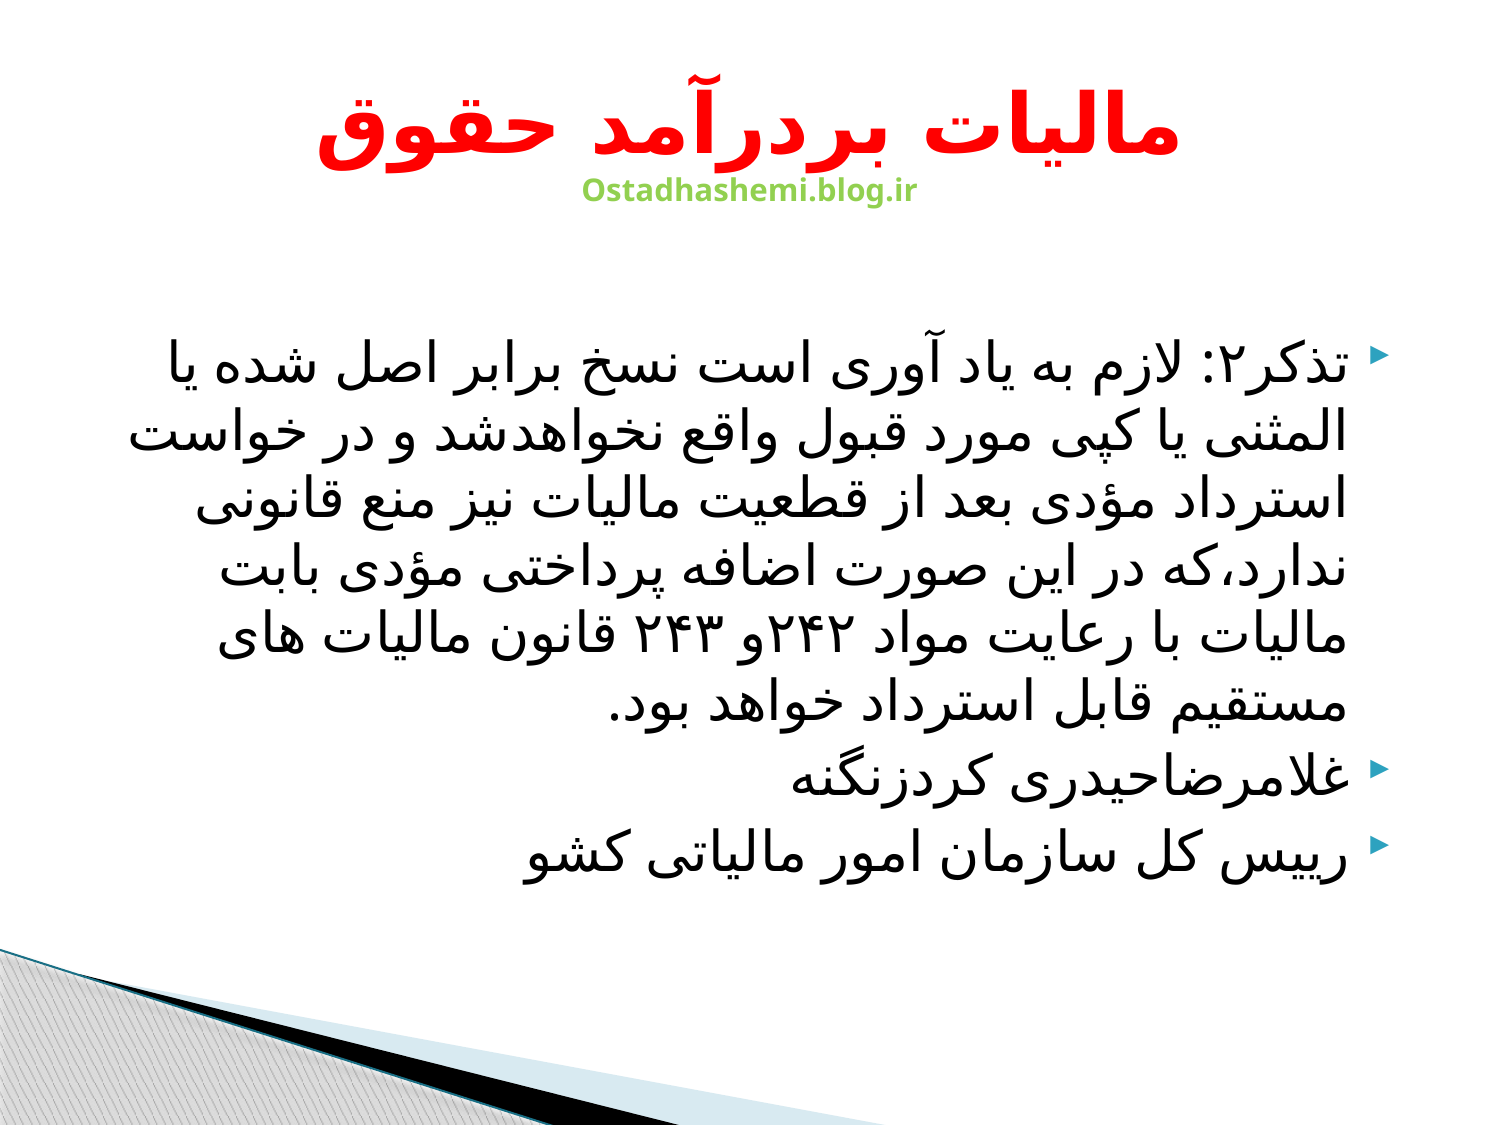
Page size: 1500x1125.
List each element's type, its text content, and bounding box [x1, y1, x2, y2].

list تذکر۲: لازم به یاد آوری است نسخ برابر اصل شده یا المثنی یا کپی مورد قبول واقع نخواهدشد و در خواست استرداد مؤدی بعد از قطعیت مالیات نیز منع قانونی ندارد،که در این صورت اضافه پرداختی مؤدی بابت مالیات با رعایت مواد ۲۴۲و ۲۴۳ قانون مالیات های مستقیم قابل استرداد خواهد بود. غلامرضاحیدری کردزنگنه رییس کل سازمان امور مالیاتی کشو [75, 243, 1425, 986]
title مالیات بردرآمد حقوق Ostadhashemi.blog.ir [75, 45, 1425, 233]
